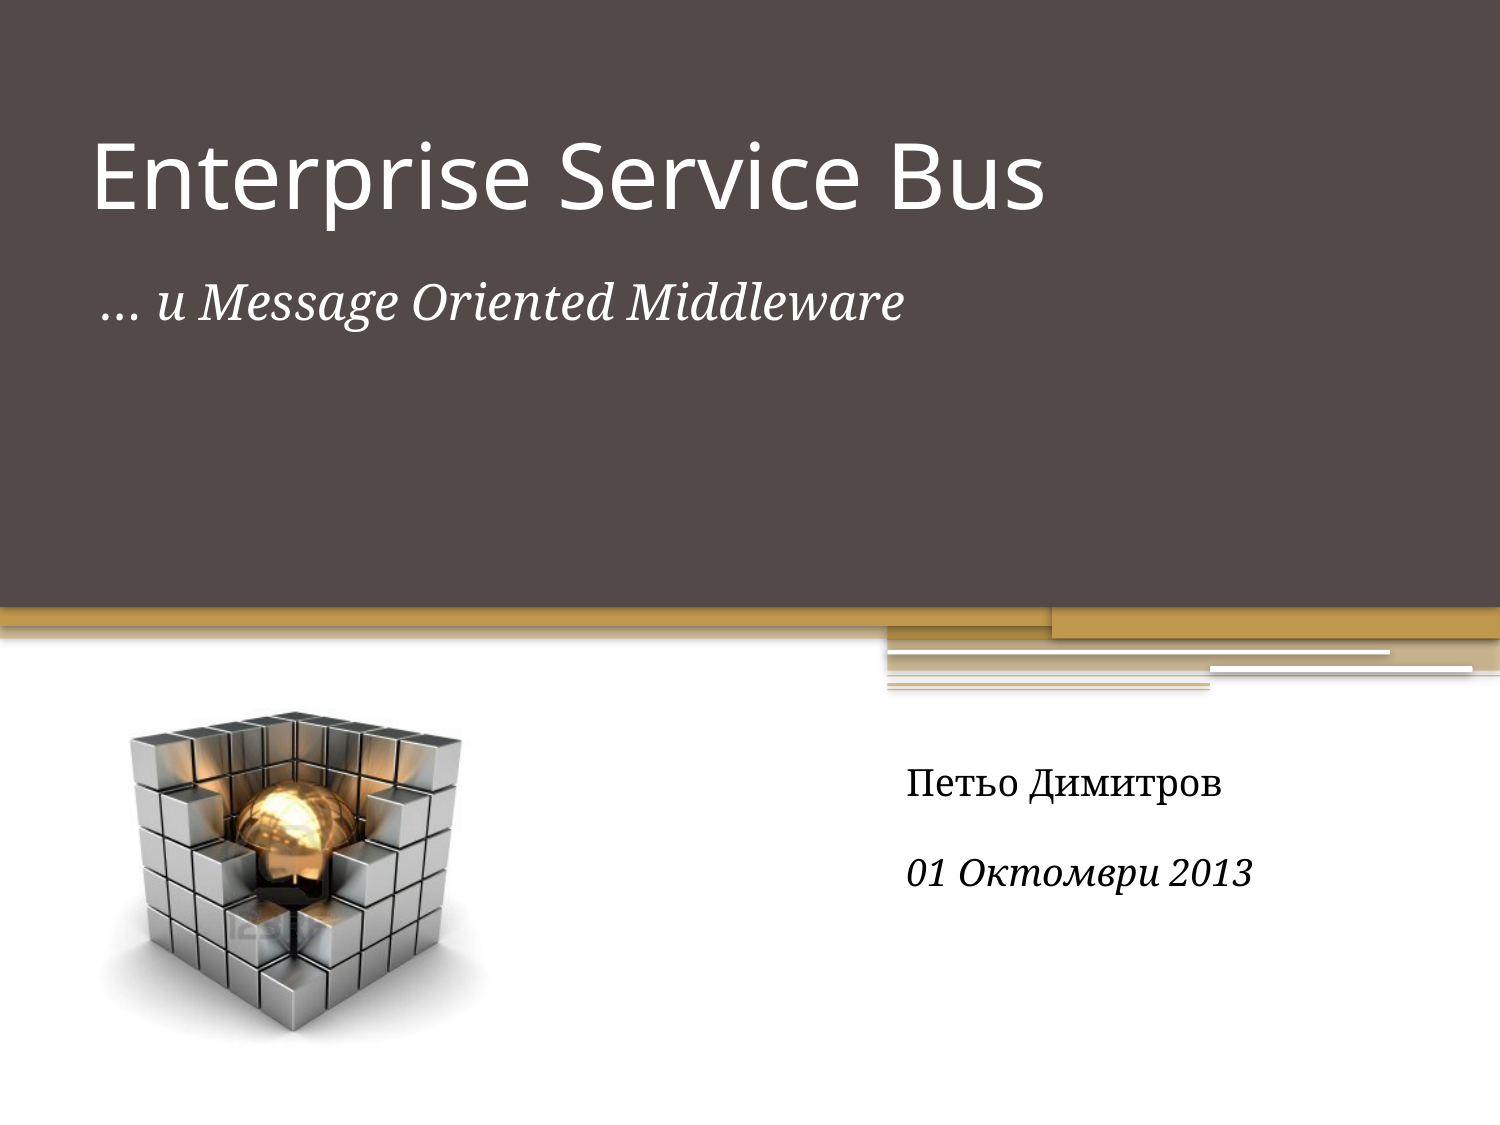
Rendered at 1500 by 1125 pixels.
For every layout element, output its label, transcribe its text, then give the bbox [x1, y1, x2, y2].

title Enterprise Service Bus [75, 99, 1463, 236]
text_box Петьо Димитров 01 Октомври 2013 [891, 751, 1459, 902]
picture [24, 687, 546, 1078]
subtitle … и Message Oriented Middleware [75, 262, 1150, 338]
